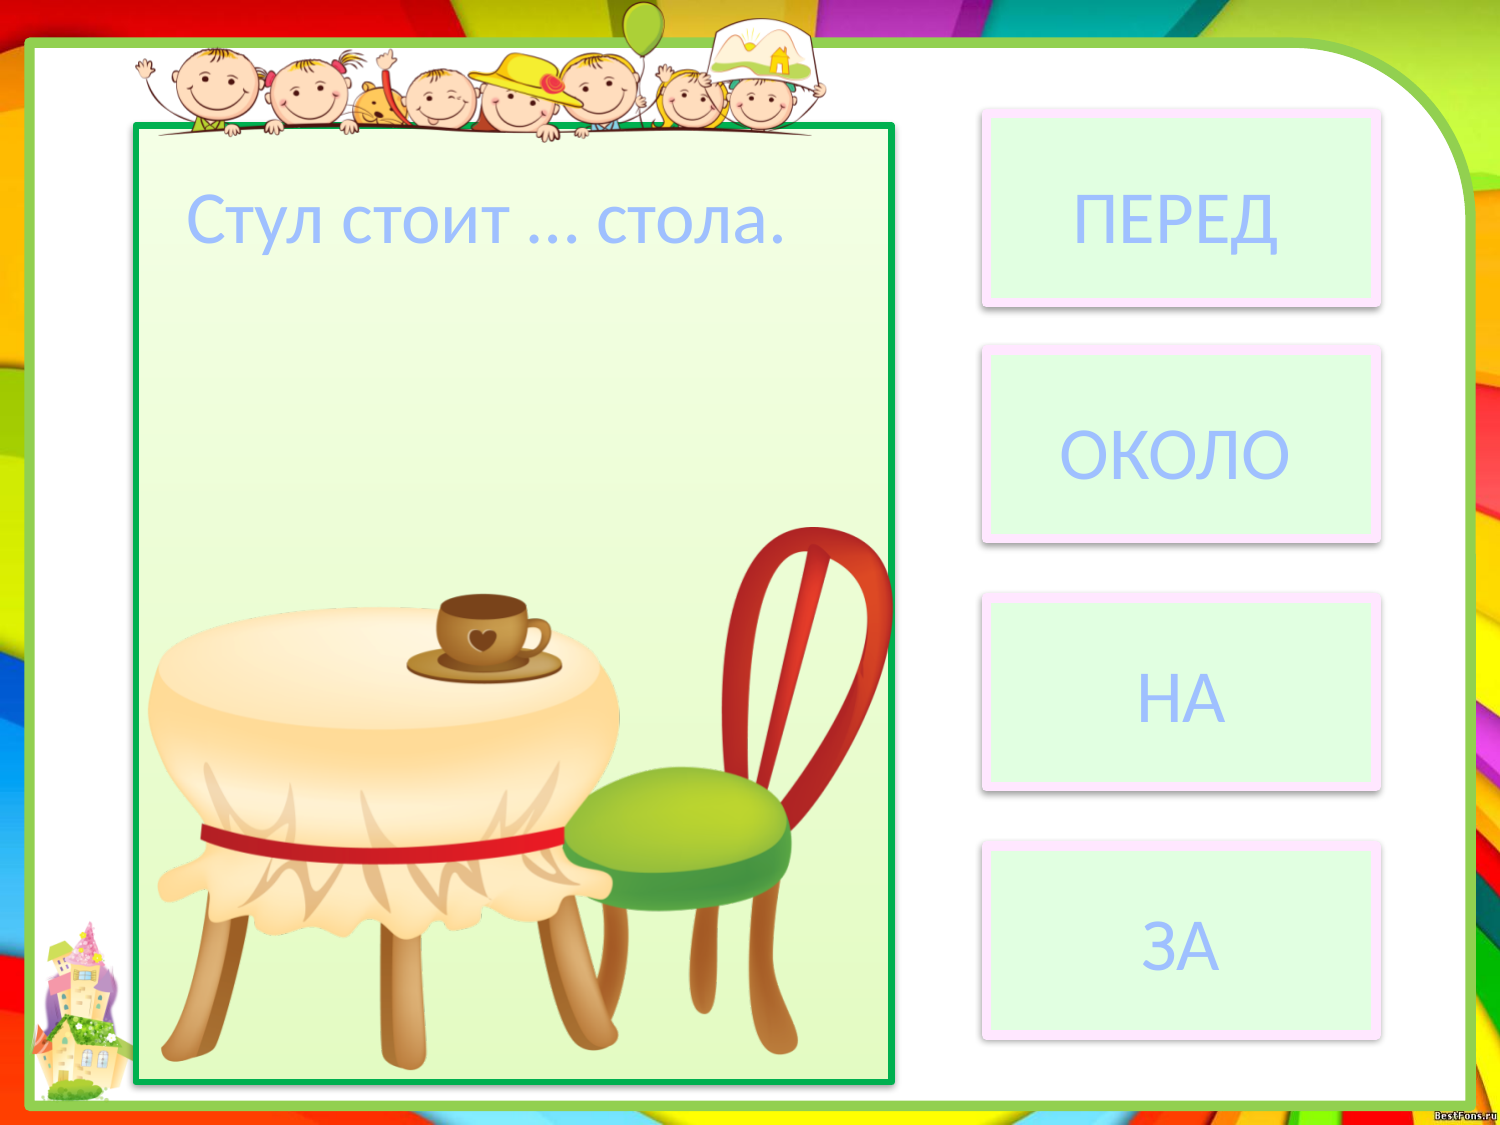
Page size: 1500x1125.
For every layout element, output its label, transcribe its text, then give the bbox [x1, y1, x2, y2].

picture [147, 526, 904, 1071]
text_box [135, 125, 892, 1083]
text_box [925, 88, 1449, 1061]
text_box [925, 336, 1437, 576]
picture [29, 916, 138, 1106]
text_box Стул стоит … стола. [171, 160, 845, 266]
picture [0, 0, 1500, 1125]
